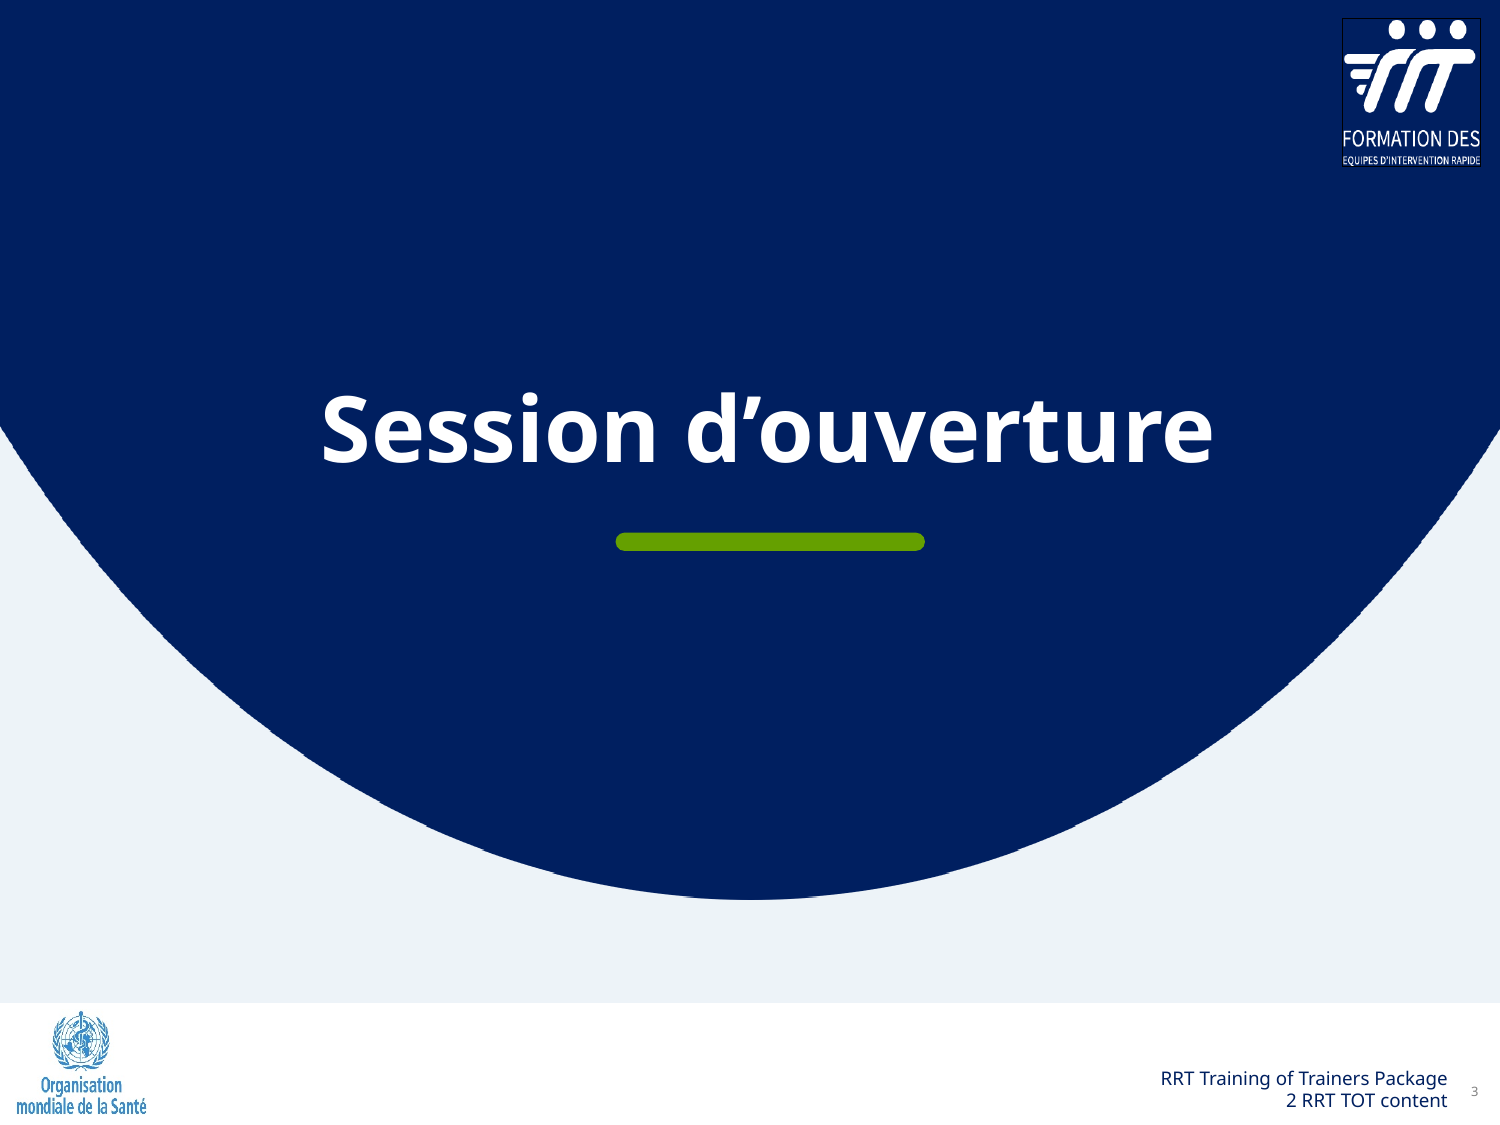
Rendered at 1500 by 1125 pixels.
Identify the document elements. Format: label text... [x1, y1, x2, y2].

picture [15, 1009, 147, 1115]
picture [0, 0, 1500, 1003]
title Session d’ouverture [93, 308, 1445, 558]
